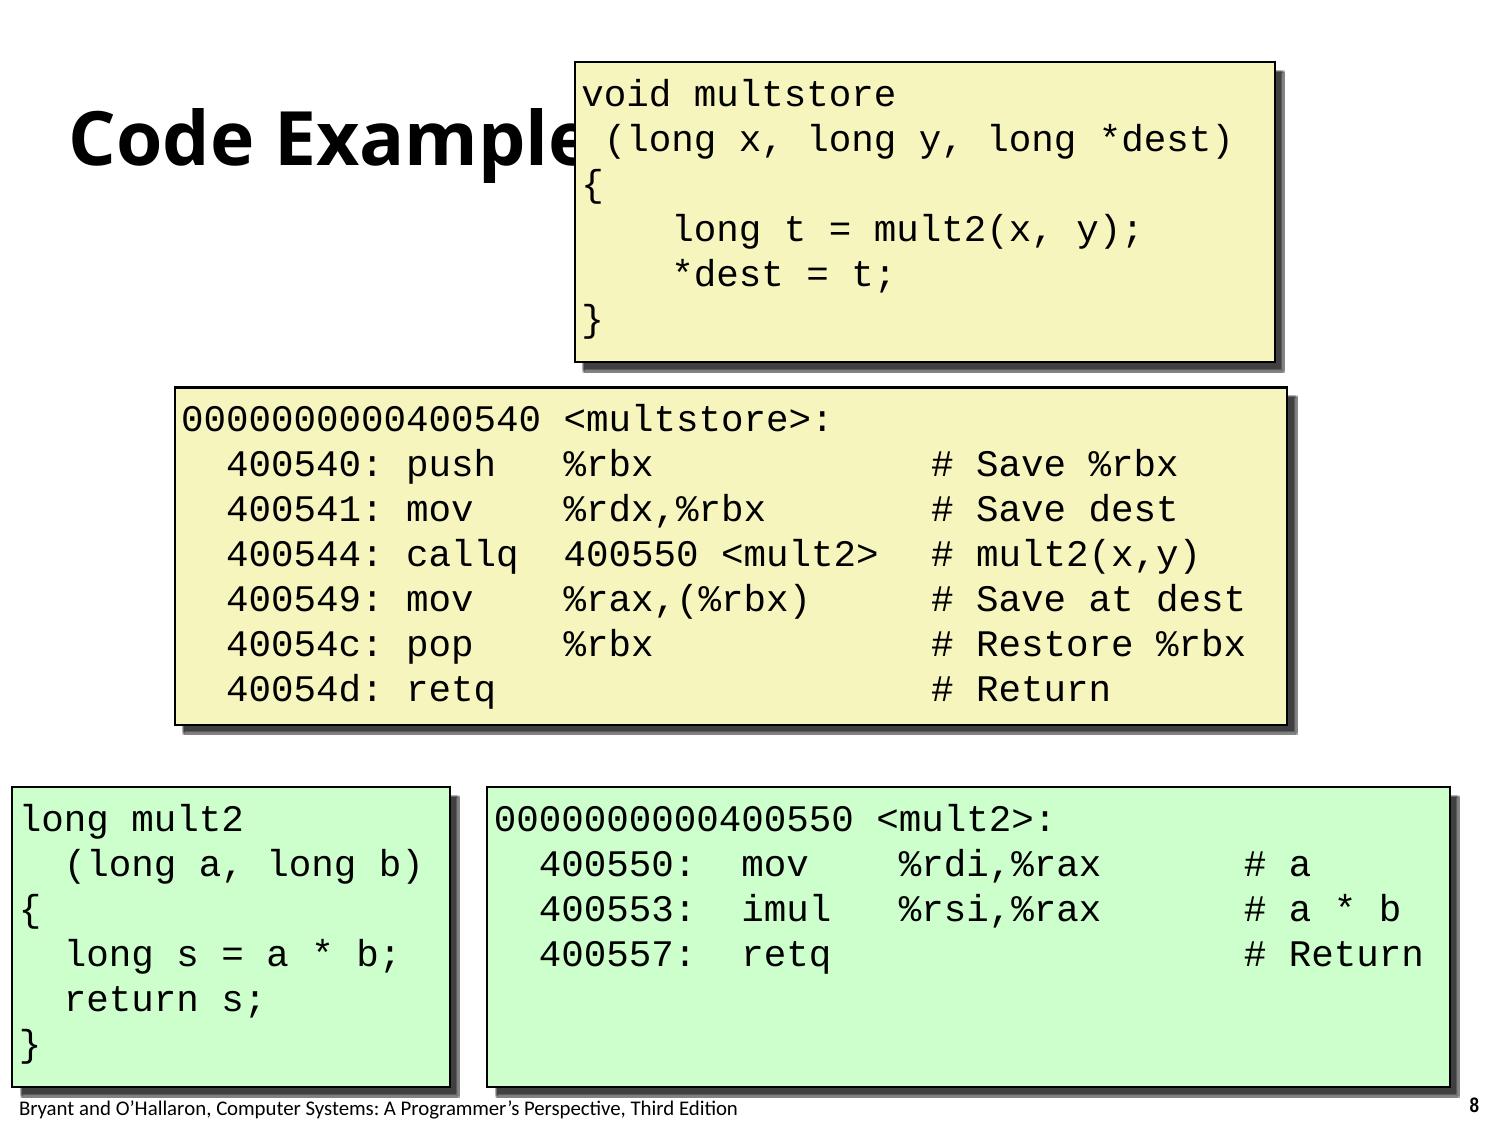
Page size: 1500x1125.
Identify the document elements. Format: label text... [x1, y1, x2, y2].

title Code Examples [62, 41, 1438, 230]
text_box 0000000000400550 <mult2>: 400550: mov %rdi,%rax # a 400553: imul %rsi,%rax # a * b 400557: retq # Return [487, 787, 1450, 1088]
text_box void multstore (long x, long y, long *dest) { long t = mult2(x, y); *dest = t; } [575, 62, 1275, 363]
text_box 0000000000400540 <multstore>: 400540: push %rbx # Save %rbx 400541: mov %rdx,%rbx # Save dest 400544: callq 400550 <mult2> # mult2(x,y) 400549: mov %rax,(%rbx) # Save at dest 40054c: pop %rbx # Restore %rbx 40054d: retq # Return [174, 387, 1288, 725]
text_box long mult2 (long a, long b) { long s = a * b; return s; } [12, 787, 450, 1088]
